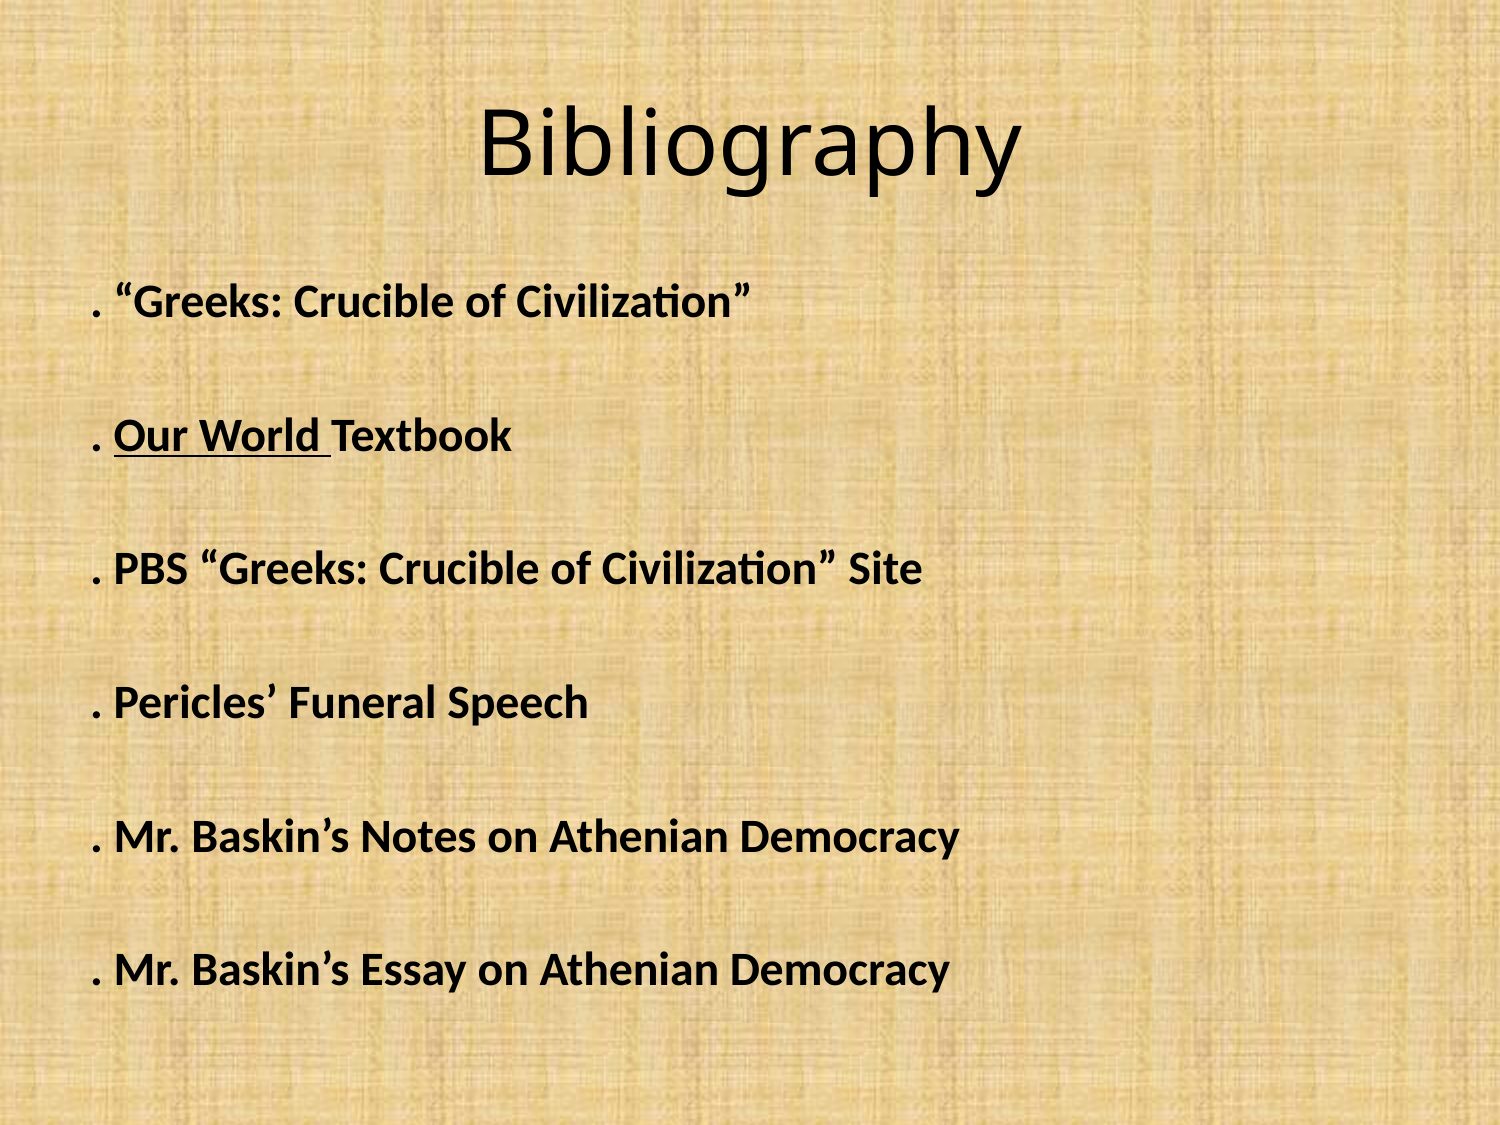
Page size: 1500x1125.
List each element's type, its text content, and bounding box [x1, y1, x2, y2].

list . “Greeks: Crucible of Civilization” . Our World Textbook . PBS “Greeks: Crucible of Civilization” Site . Pericles’ Funeral Speech . Mr. Baskin’s Notes on Athenian Democracy . Mr. Baskin’s Essay on Athenian Democracy [75, 262, 1425, 1005]
picture [0, 0, 1500, 1125]
title Bibliography [75, 45, 1425, 233]
